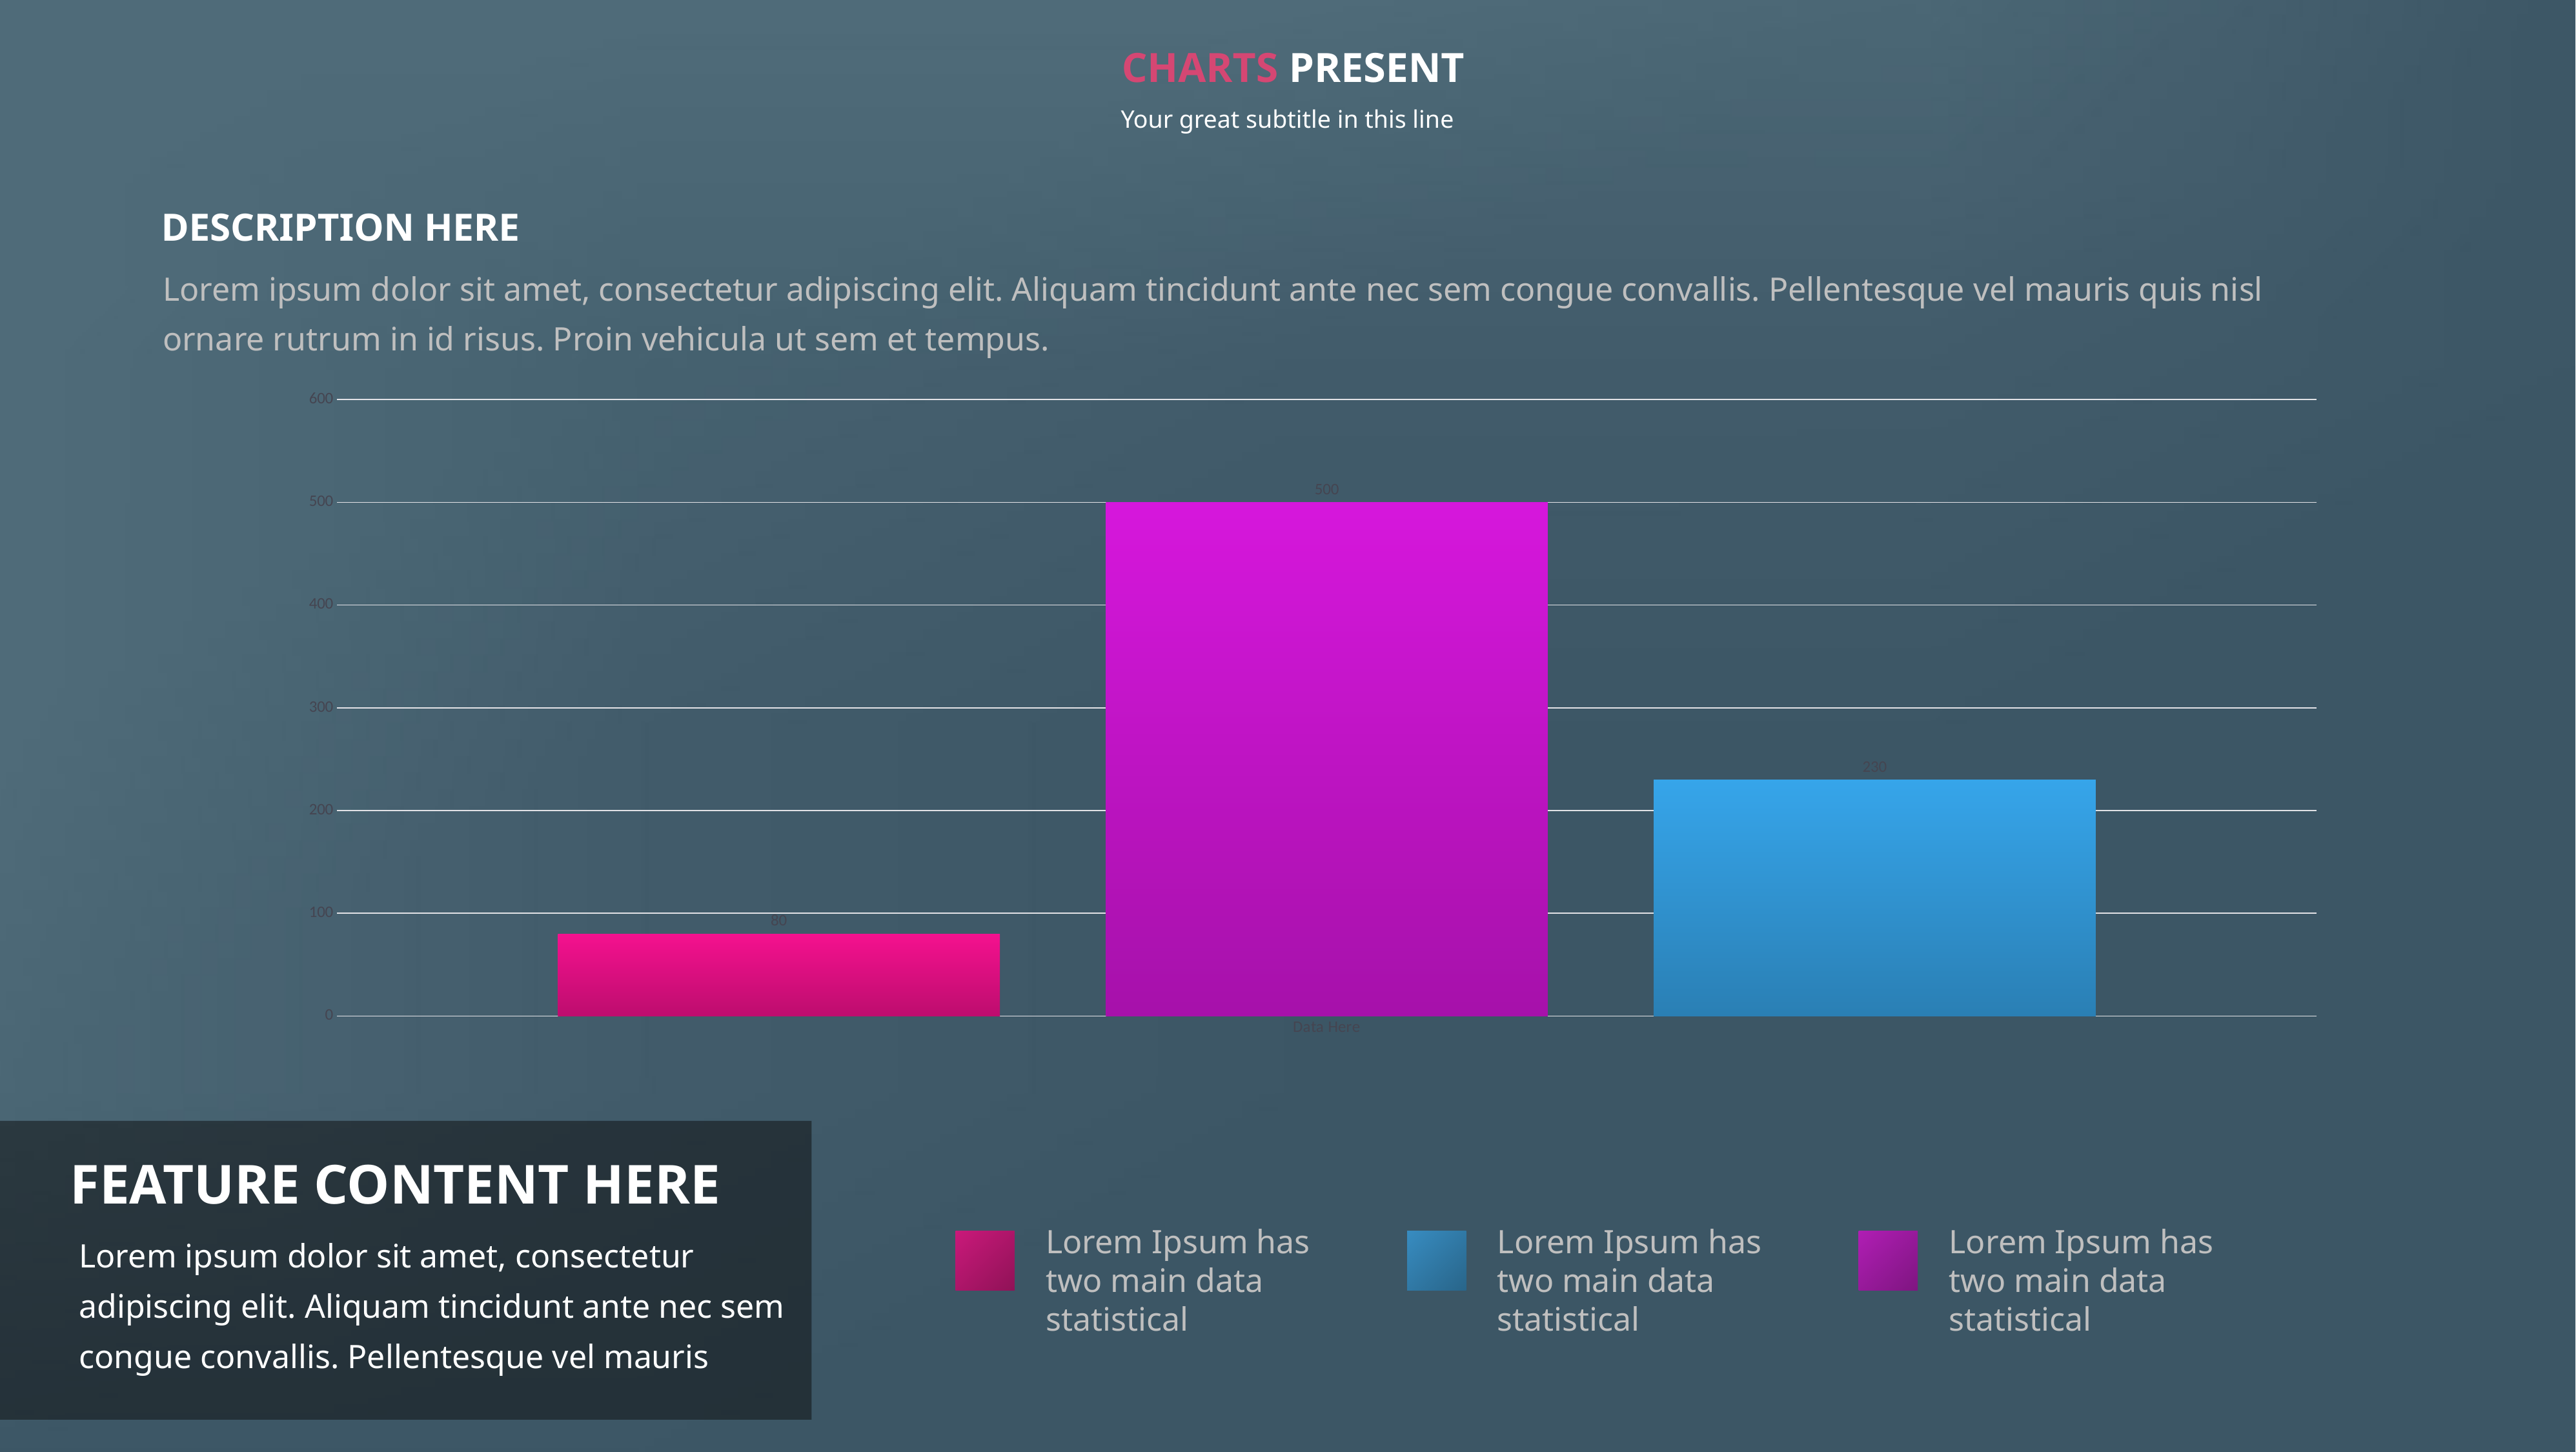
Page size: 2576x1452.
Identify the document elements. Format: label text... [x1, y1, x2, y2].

text_box Lorem Ipsum has two main data statistical [1022, 1209, 1397, 1349]
picture [0, 0, 2576, 1452]
text_box [1406, 1229, 1468, 1291]
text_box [136, 193, 2377, 372]
chart [205, 385, 2369, 1082]
text_box Lorem Ipsum has two main data statistical [1474, 1209, 1849, 1349]
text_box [0, 1120, 893, 1420]
text_box Lorem Ipsum has two main data statistical [1925, 1209, 2300, 1349]
text_box [1858, 1229, 1919, 1291]
text_box [954, 1229, 1016, 1291]
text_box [803, 32, 1783, 146]
